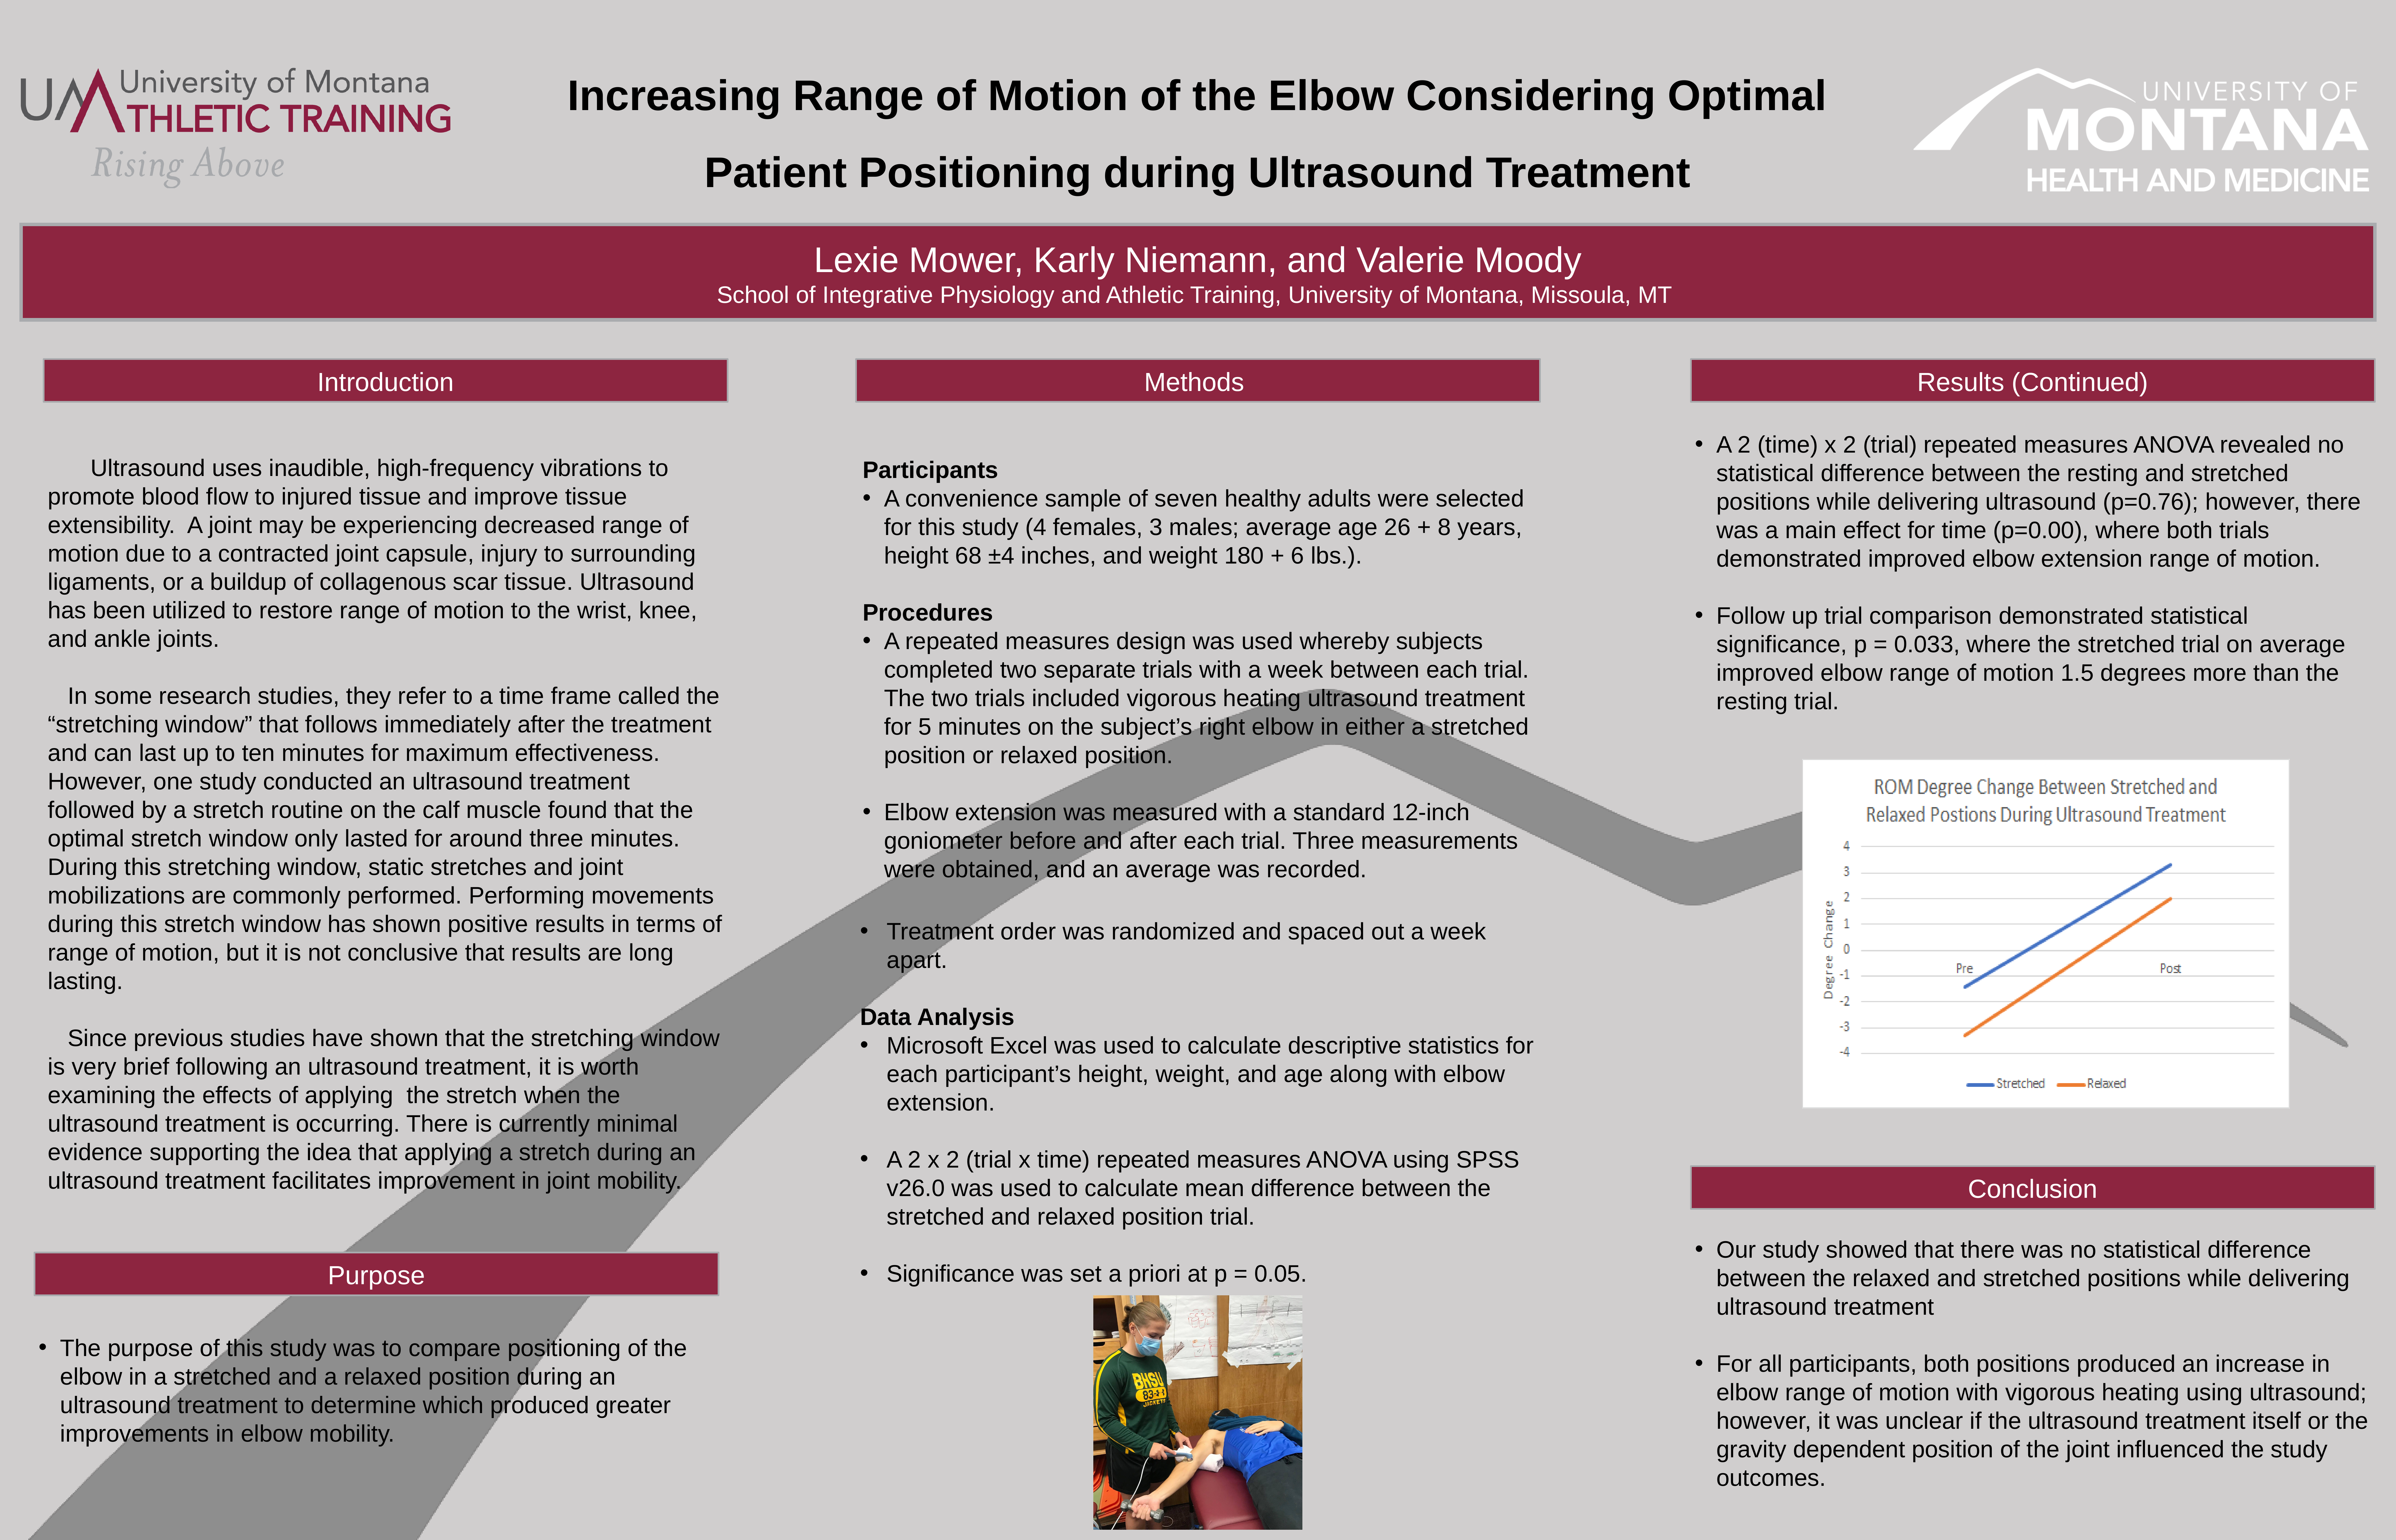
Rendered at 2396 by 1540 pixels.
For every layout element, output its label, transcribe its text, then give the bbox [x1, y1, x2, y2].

text_box Increasing Range of Motion of the Elbow Considering Optimal Patient Positioning during Ultrasound Treatment [528, 26, 1868, 211]
text_box Participants A convenience sample of seven healthy adults were selected for this study (4 females, 3 males; average age 26 + 8 years, height 68 ±4 inches, and weight 180 + 6 lbs.). Procedures A repeated measures design was used whereby subjects completed two separate trials with a week between each trial. The two trials included vigorous heating ultrasound treatment for 5 minutes on the subject’s right elbow in either a stretched position or relaxed position. Elbow extension was measured with a standard 12-inch goniometer before and after each trial. Three measurements were obtained, and an average was recorded. [858, 452, 1543, 970]
picture [1093, 1295, 1302, 1530]
text_box The purpose of this study was to compare positioning of the elbow in a stretched and a relaxed position during an ultrasound treatment to determine which produced greater improvements in elbow mobility. [35, 1330, 719, 1449]
picture [1913, 50, 2375, 211]
text_box Lexie Mower, Karly Niemann, and Valerie Moody School of Integrative Physiology and Athletic Training, University of Montana, Missoula, MT [21, 224, 2375, 320]
text_box Our study showed that there was no statistical difference between the relaxed and stretched positions while delivering ultrasound treatment For all participants, both positions produced an increase in elbow range of motion with vigorous heating using ultrasound; however, it was unclear if the ultrasound treatment itself or the gravity dependent position of the joint influenced the study outcomes. [1691, 1232, 2375, 1493]
picture [21, 68, 450, 193]
text_box Ultrasound uses inaudible, high-frequency vibrations to promote blood flow to injured tissue and improve tissue extensibility. A joint may be experiencing decreased range of motion due to a contracted joint capsule, injury to surrounding ligaments, or a buildup of collagenous scar tissue. Ultrasound has been utilized to restore range of motion to the wrist, knee, and ankle joints. In some research studies, they refer to a time frame called the “stretching window” that follows immediately after the treatment and can last up to ten minutes for maximum effectiveness. However, one study conducted an ultrasound treatment followed by a stretch routine on the calf muscle found that the optimal stretch window only lasted for around three minutes. During this stretching window, static stretches and joint mobilizations are commonly performed. Performing movements during this stretch window has shown positive results in terms of range of motion, but it is not conclusive that results are long lasting. Since previous studies have shown that the stretching window is very brief following an ultrasound treatment, it is worth examining the effects of applying the stretch when the ultrasound treatment is occurring. There is currently minimal evidence supporting the idea that applying a stretch during an ultrasound treatment facilitates improvement in joint mobility. [44, 450, 728, 1196]
text_box Results (Continued) [1691, 359, 2375, 398]
picture [1802, 759, 2290, 1109]
text_box Conclusion [1691, 1166, 2375, 1209]
text_box Purpose [35, 1253, 719, 1296]
text_box A 2 (time) x 2 (trial) repeated measures ANOVA revealed no statistical difference between the resting and stretched positions while delivering ultrasound (p=0.76); however, there was a main effect for time (p=0.00), where both trials demonstrated improved elbow extension range of motion. Follow up trial comparison demonstrated statistical significance, p = 0.033, where the stretched trial on average improved elbow range of motion 1.5 degrees more than the resting trial. [1691, 398, 2375, 716]
text_box Methods [856, 359, 1540, 402]
text_box Introduction [44, 359, 728, 402]
text_box Treatment order was randomized and spaced out a week apart. Data Analysis Microsoft Excel was used to calculate descriptive statistics for each participant’s height, weight, and age along with elbow extension. A 2 x 2 (trial x time) repeated measures ANOVA using SPSS v26.0 was used to calculate mean difference between the stretched and relaxed position trial. Significance was set a priori at p = 0.05. [856, 914, 1540, 1317]
